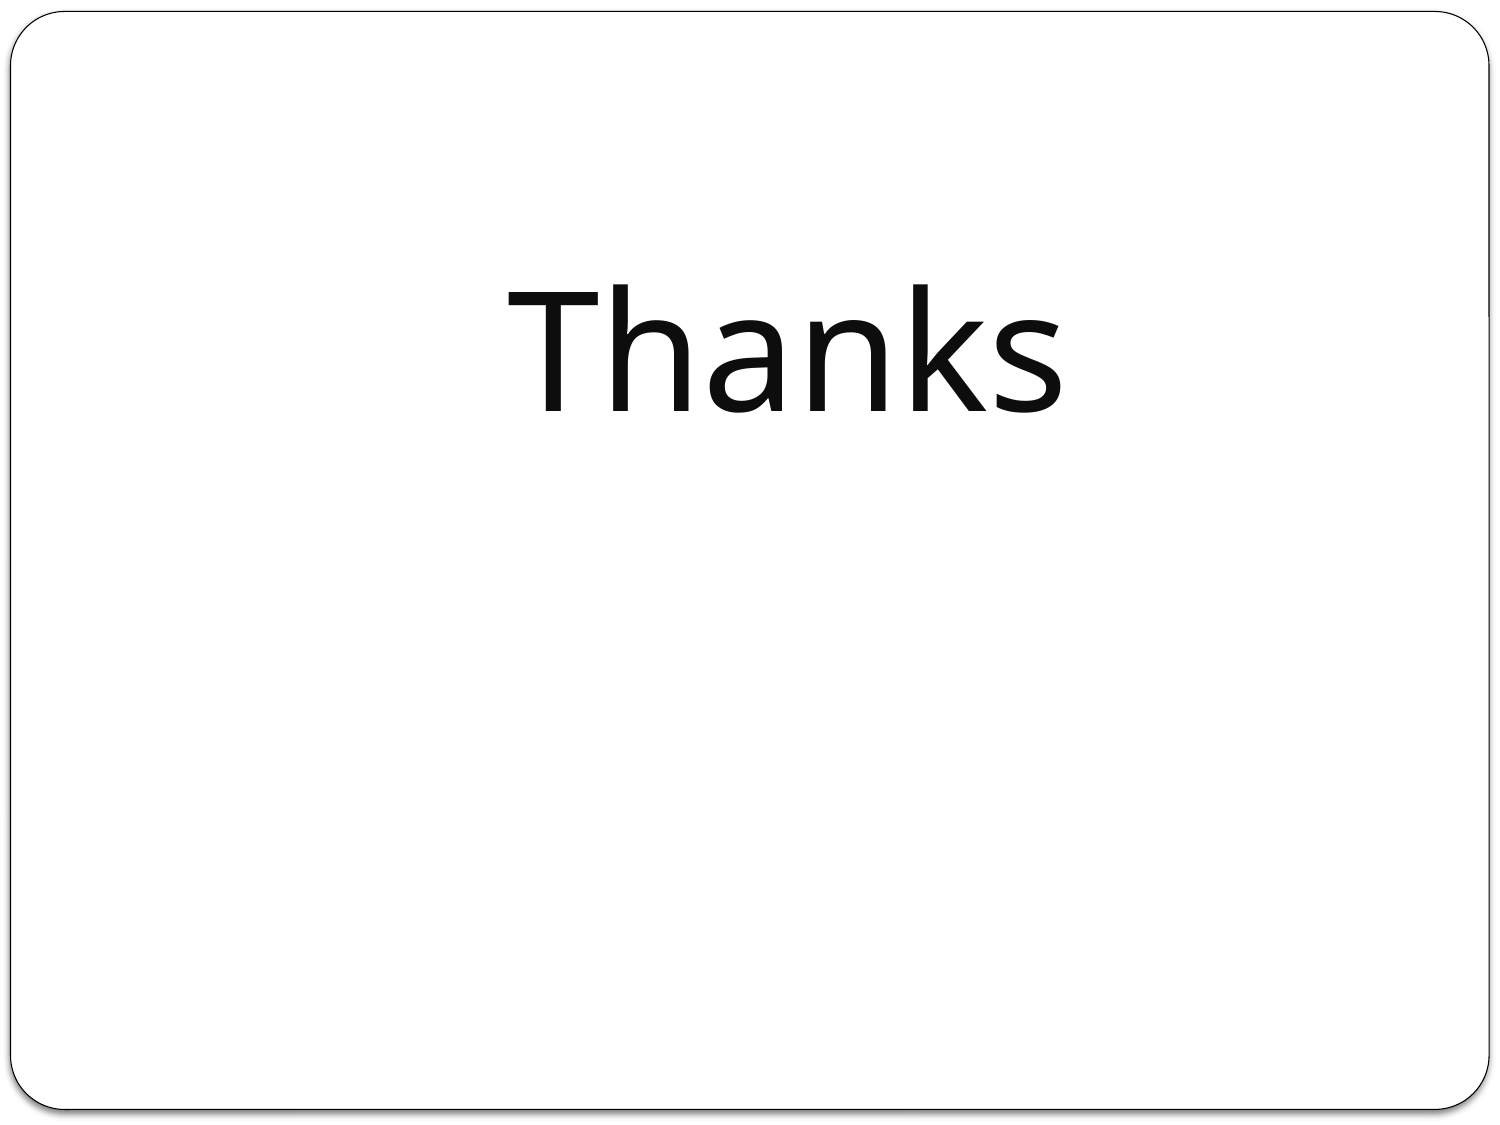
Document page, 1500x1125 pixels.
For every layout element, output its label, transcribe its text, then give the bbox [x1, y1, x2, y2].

list Thanks [150, 237, 1425, 988]
